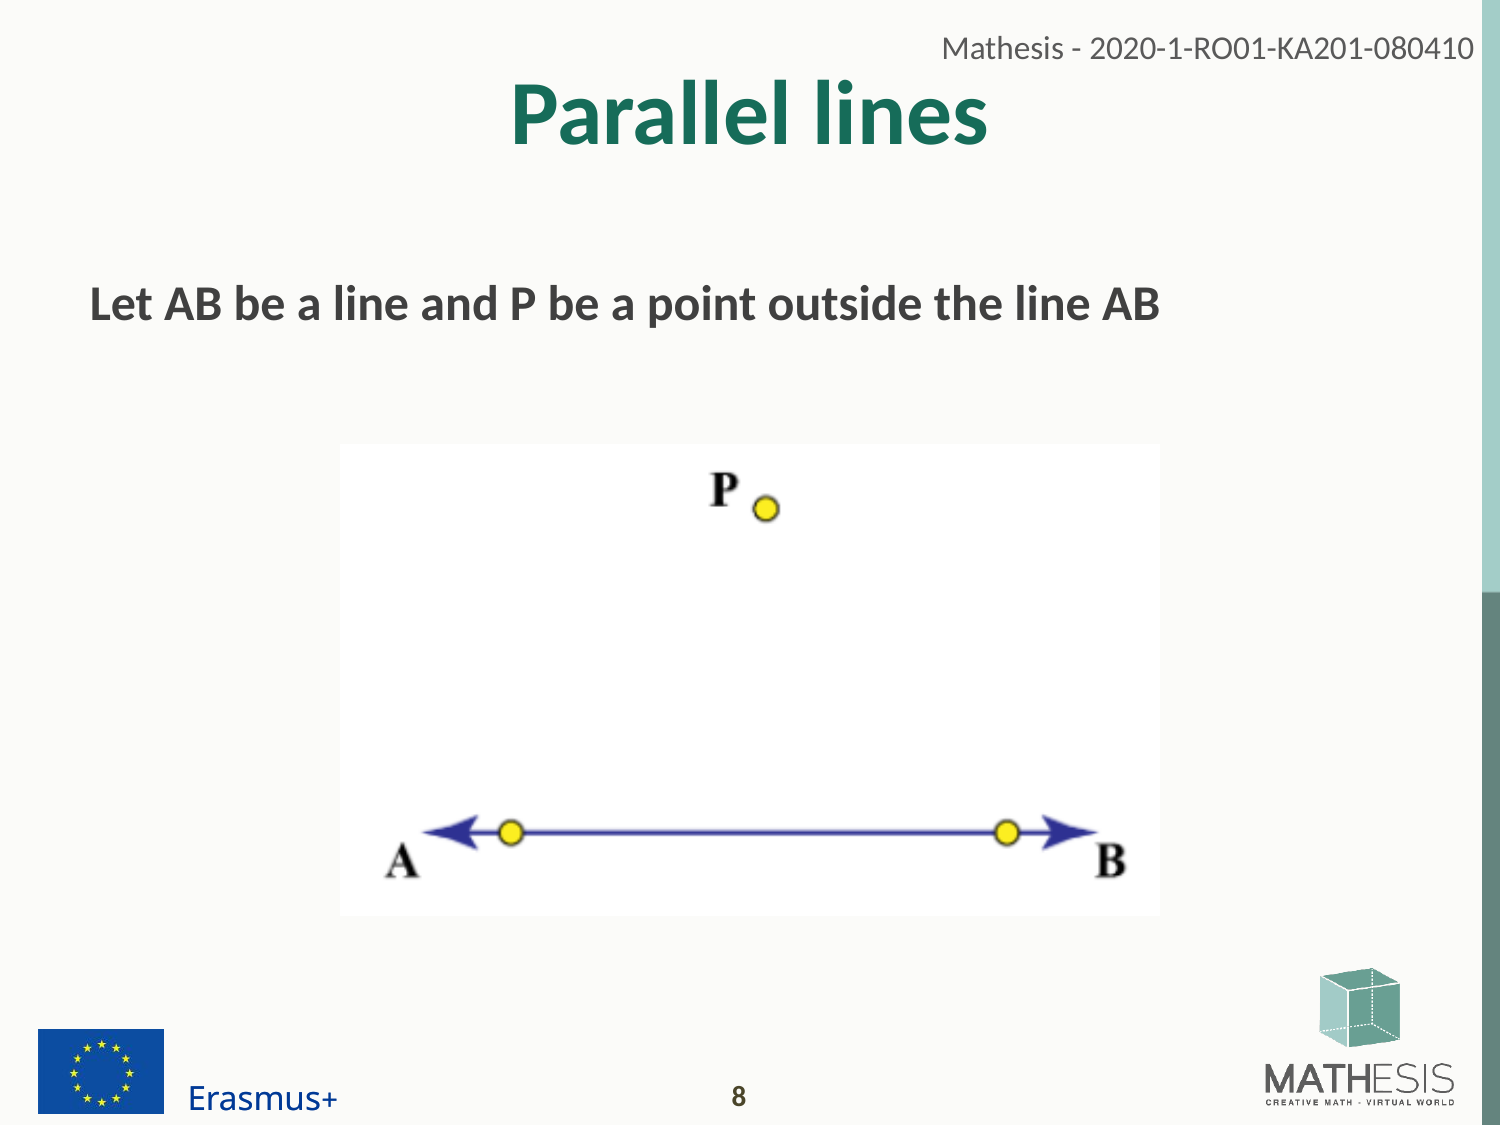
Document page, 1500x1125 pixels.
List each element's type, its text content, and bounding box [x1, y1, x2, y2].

title Parallel lines [75, 45, 1425, 233]
picture [38, 1029, 164, 1114]
picture [340, 444, 1160, 916]
list Let AB be a line and P be a point outside the line AB [75, 262, 1425, 1005]
